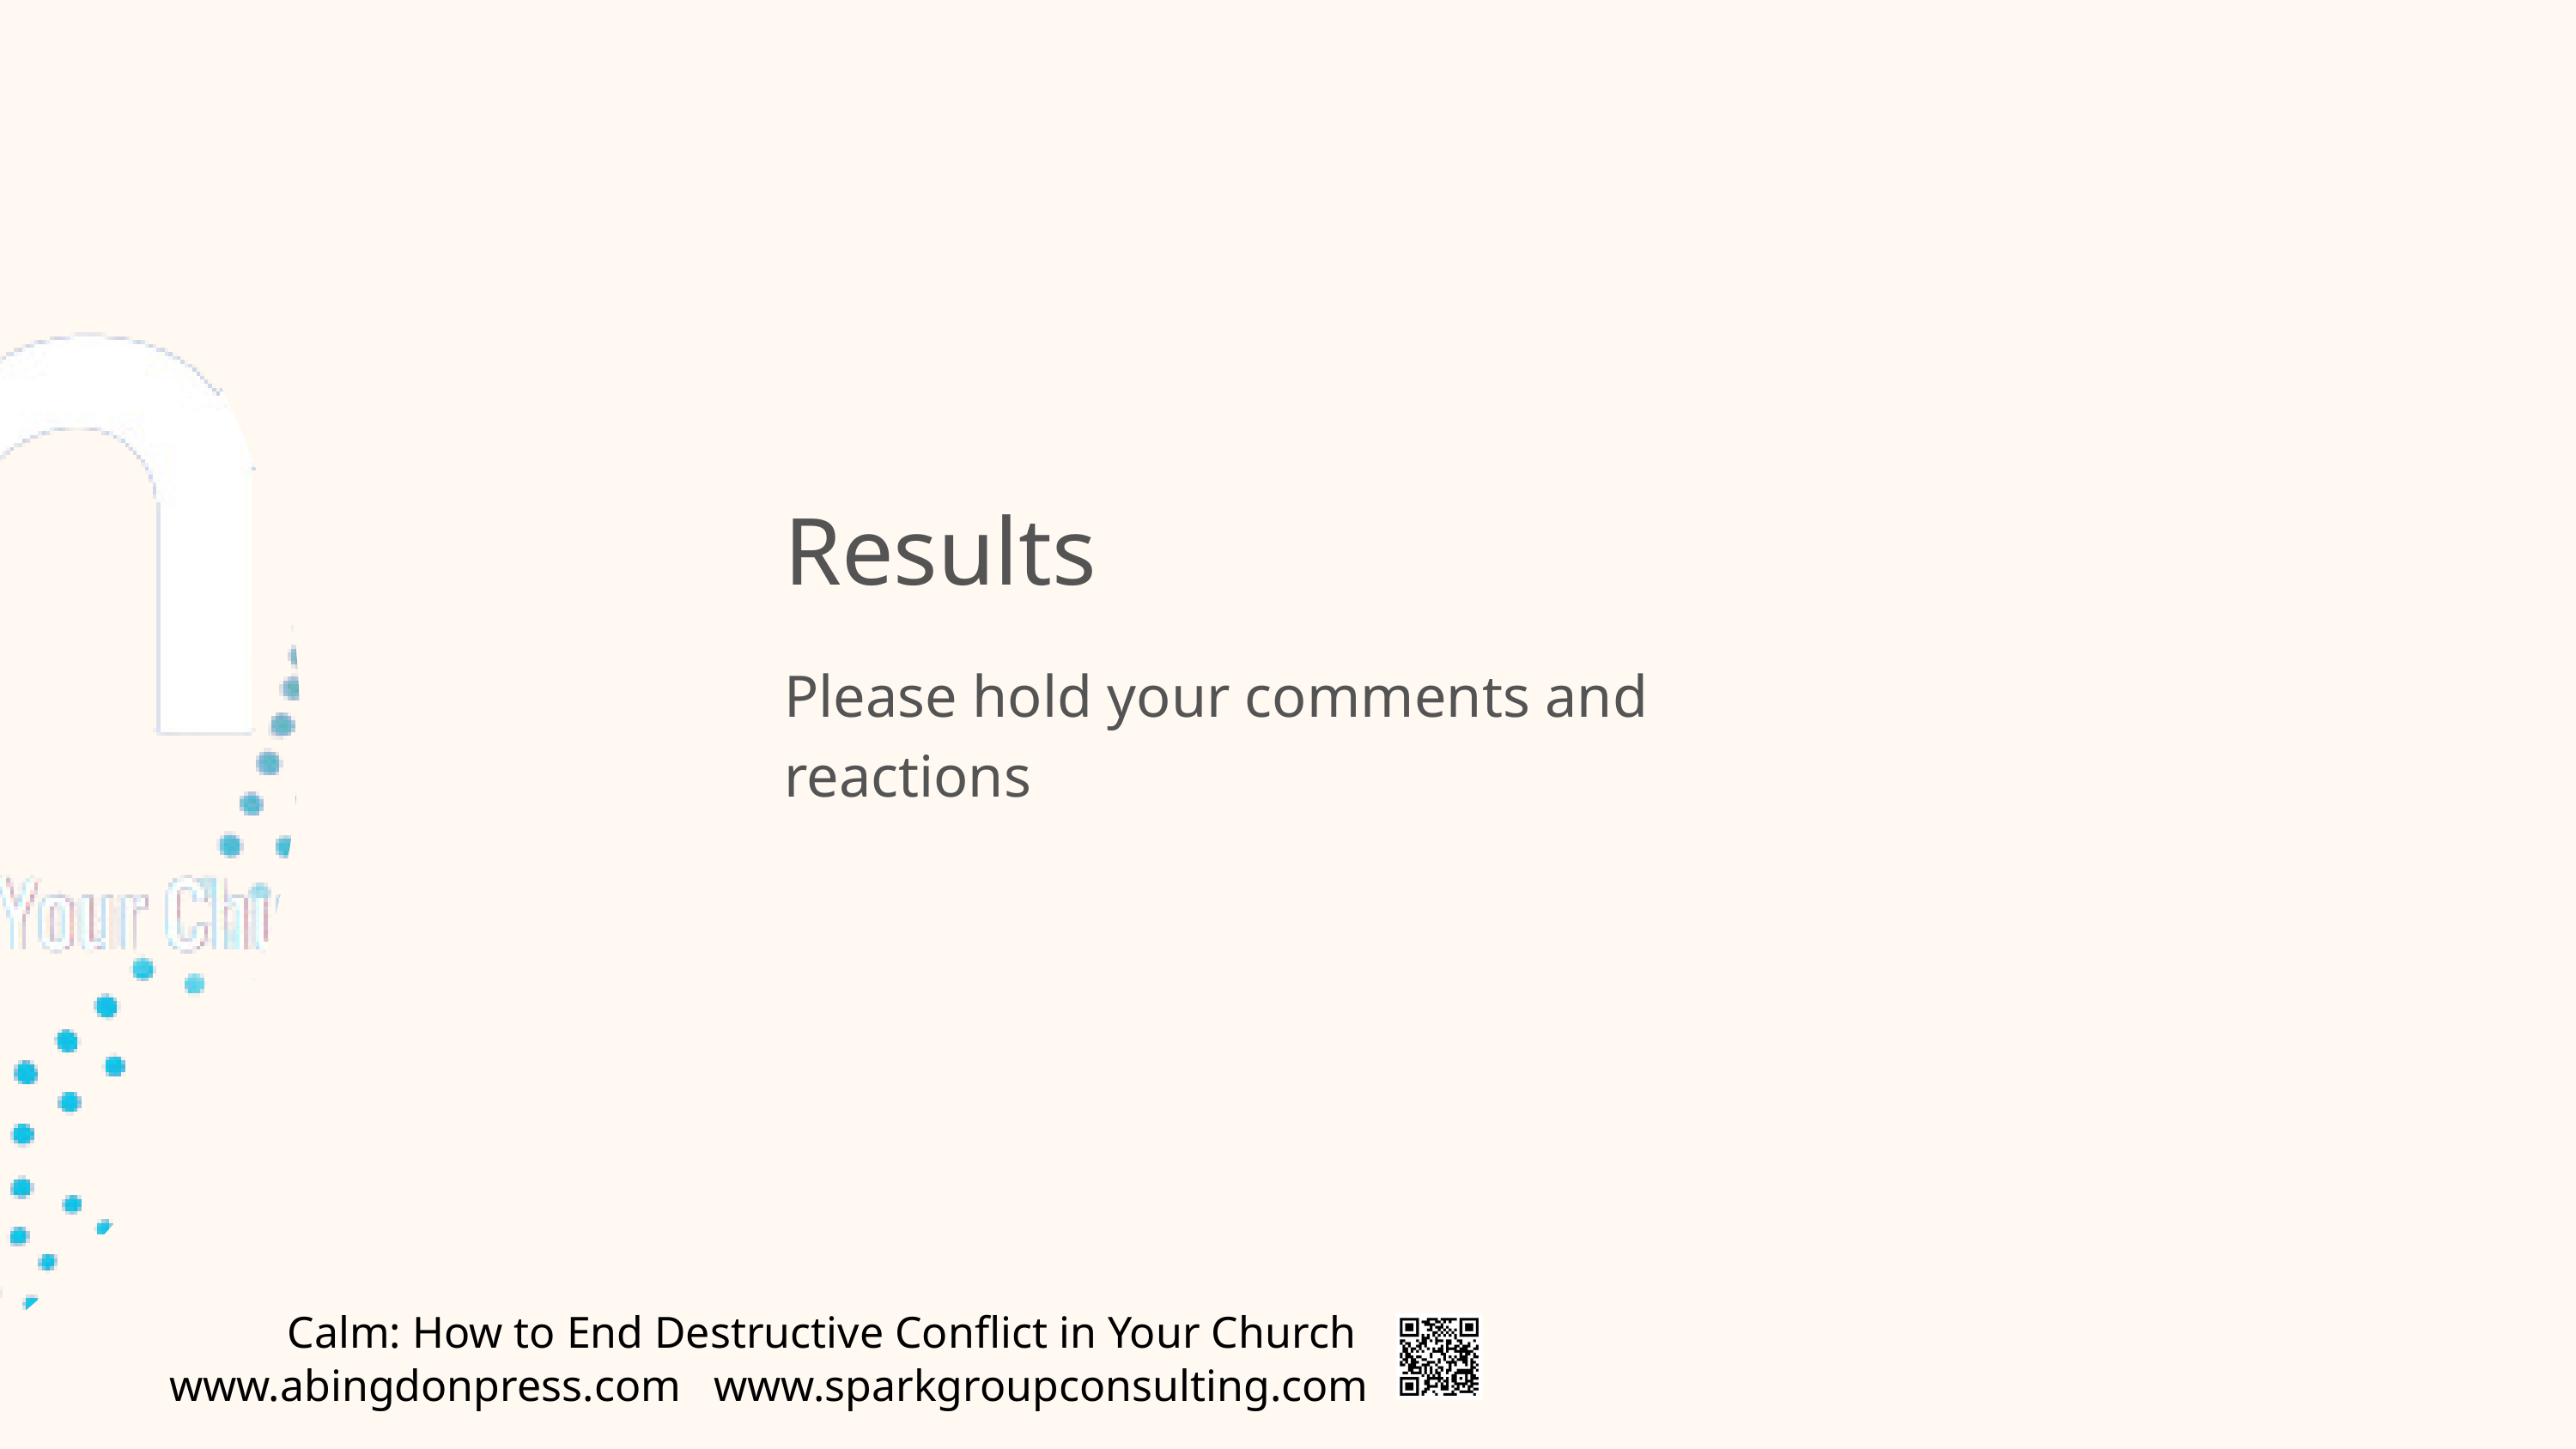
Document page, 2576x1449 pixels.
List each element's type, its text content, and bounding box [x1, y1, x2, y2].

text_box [0, 0, 301, 1449]
text_box Please hold your comments and reactions [784, 648, 1792, 809]
text_box Results [784, 474, 1792, 604]
text_box [1418, 1313, 1483, 1400]
text_box Calm: How to End Destructive Conflict in Your Church [305, 1296, 1475, 1357]
text_box www.abingdonpress.com [305, 1357, 714, 1410]
text_box www.sparkgroupconsulting.com [714, 1357, 1418, 1410]
